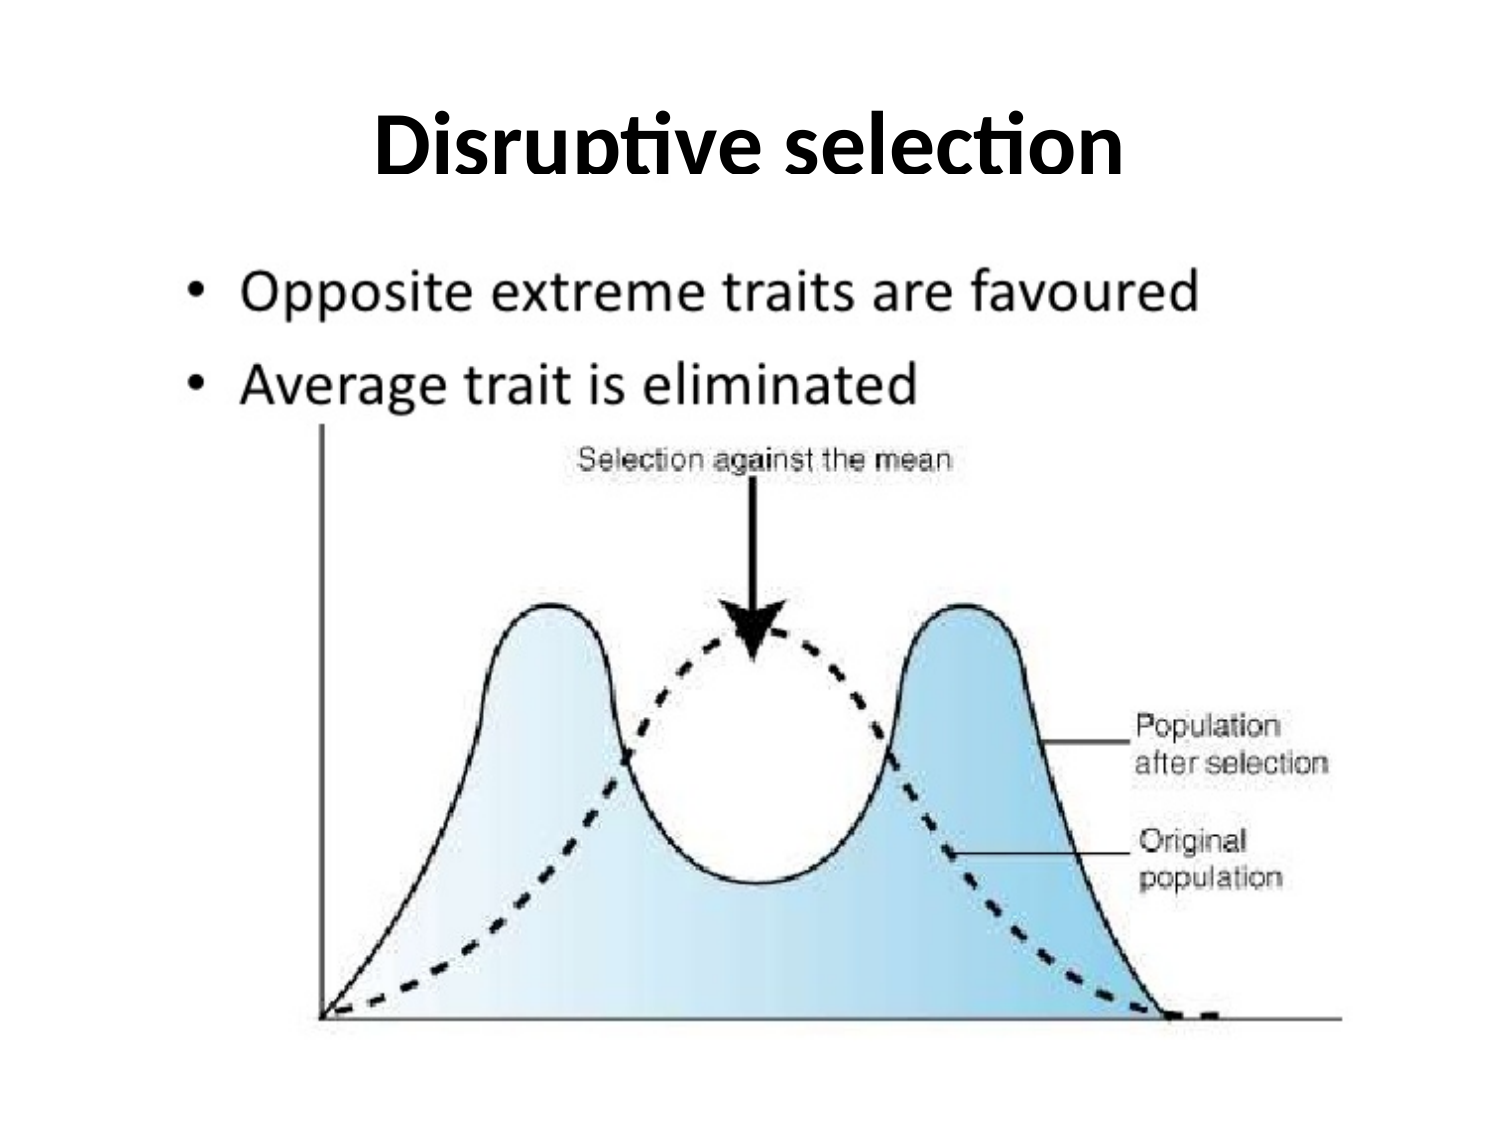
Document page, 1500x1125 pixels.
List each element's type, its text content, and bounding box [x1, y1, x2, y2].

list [99, 174, 1405, 1076]
title Disruptive selection [75, 45, 1425, 233]
